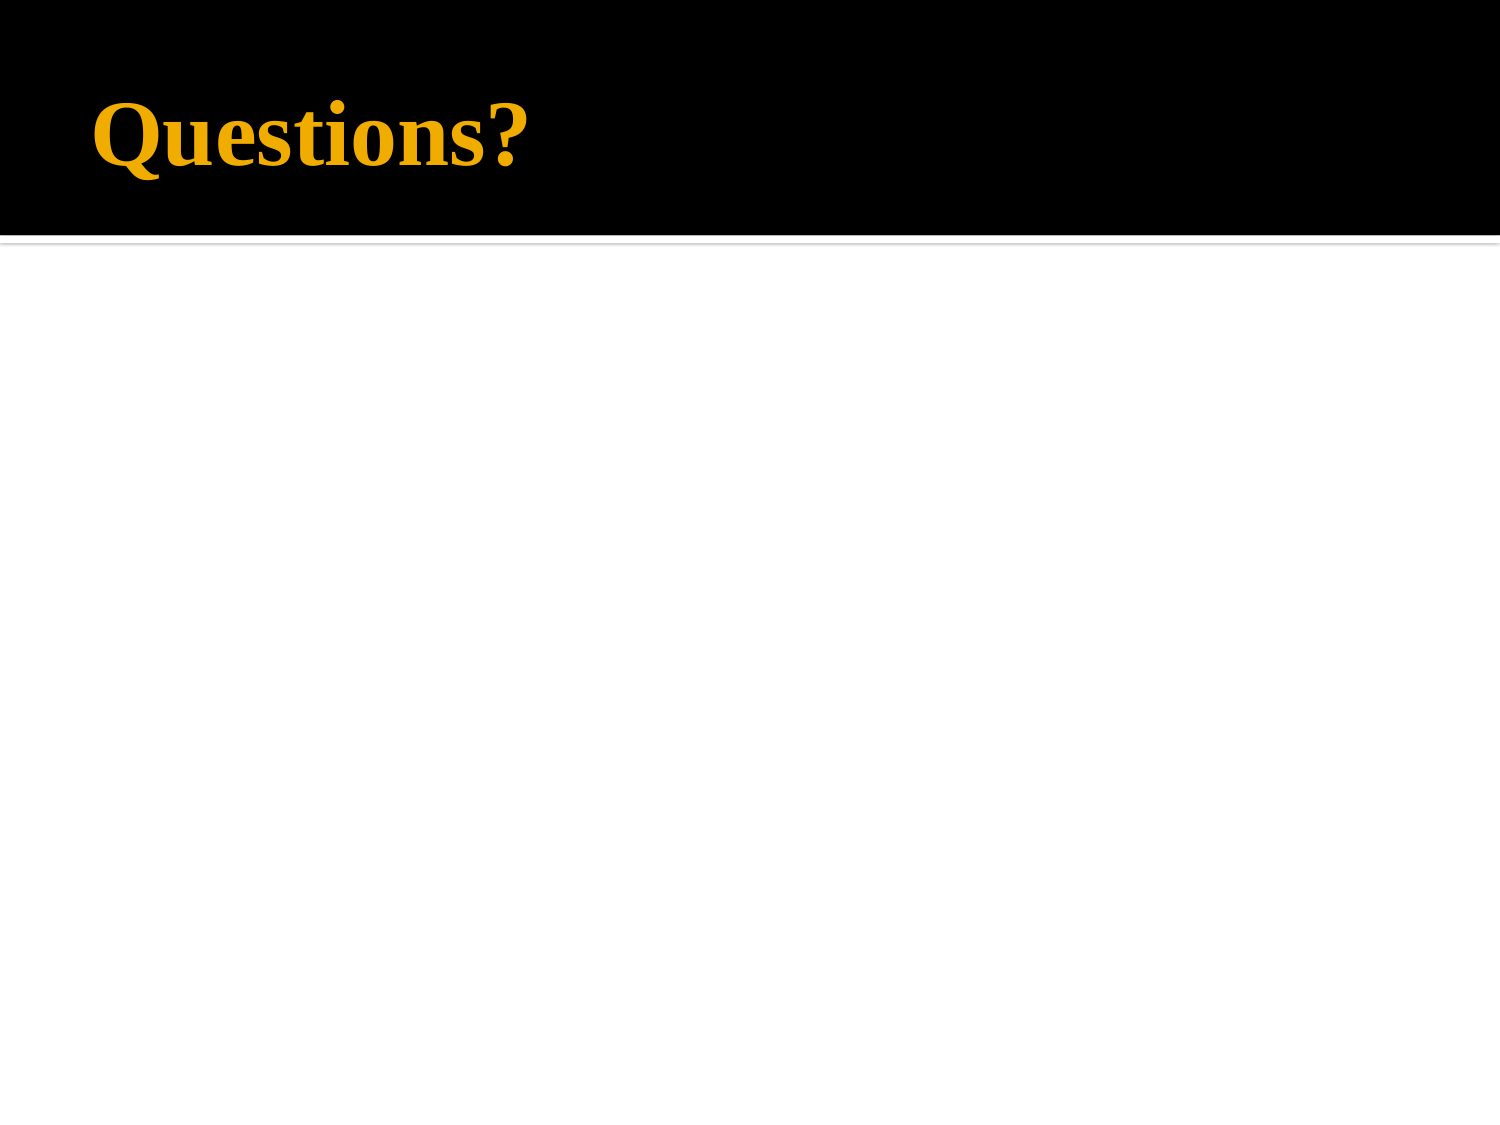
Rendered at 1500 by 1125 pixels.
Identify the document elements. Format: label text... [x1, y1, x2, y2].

title Questions? [75, 24, 1425, 231]
